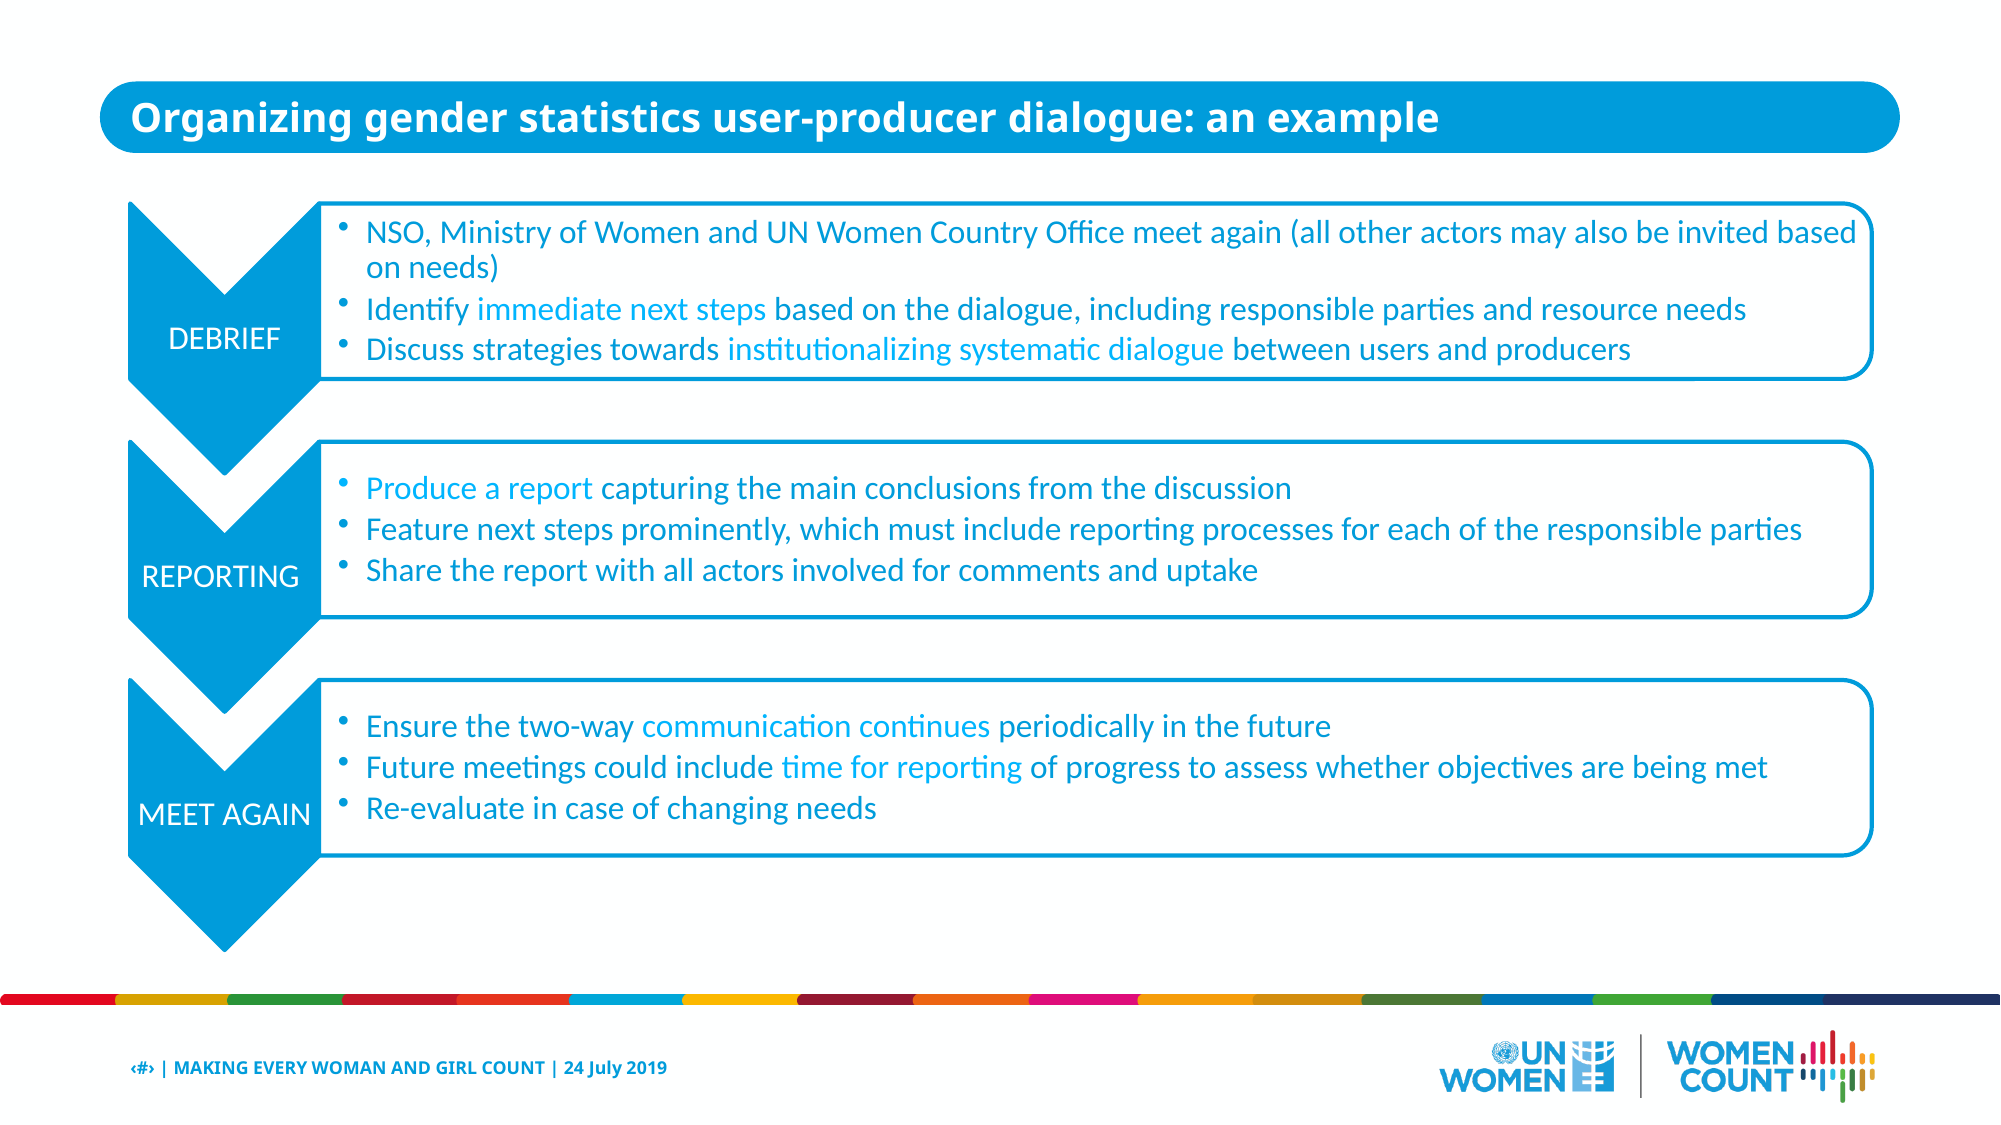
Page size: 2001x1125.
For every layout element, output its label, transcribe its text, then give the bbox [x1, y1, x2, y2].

list Organizing gender statistics user-producer dialogue: an example [130, 92, 1872, 142]
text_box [129, 202, 1872, 951]
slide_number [130, 1056, 1198, 1078]
